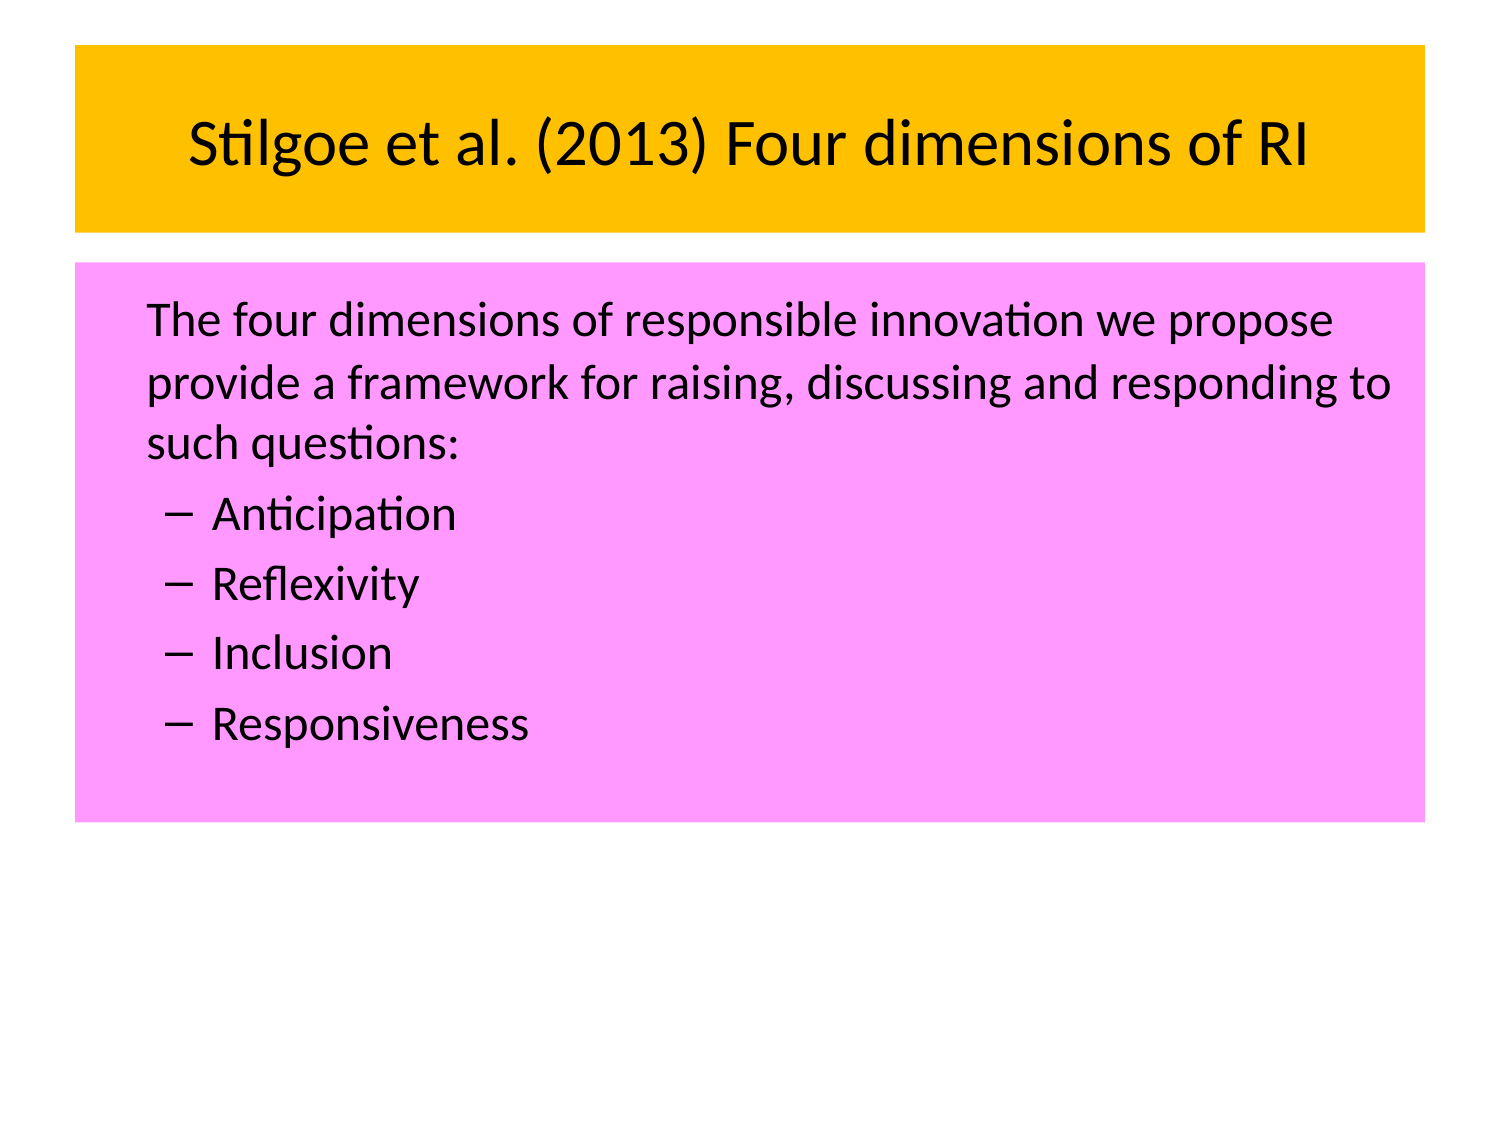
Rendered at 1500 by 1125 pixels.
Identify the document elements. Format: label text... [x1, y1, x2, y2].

title Stilgoe et al. (2013) Four dimensions of RI [75, 45, 1425, 233]
list The four dimensions of responsible innovation we propose provide a framework for raising, discussing and responding to such questions: Anticipation Reflexivity Inclusion Responsiveness [75, 262, 1425, 823]
